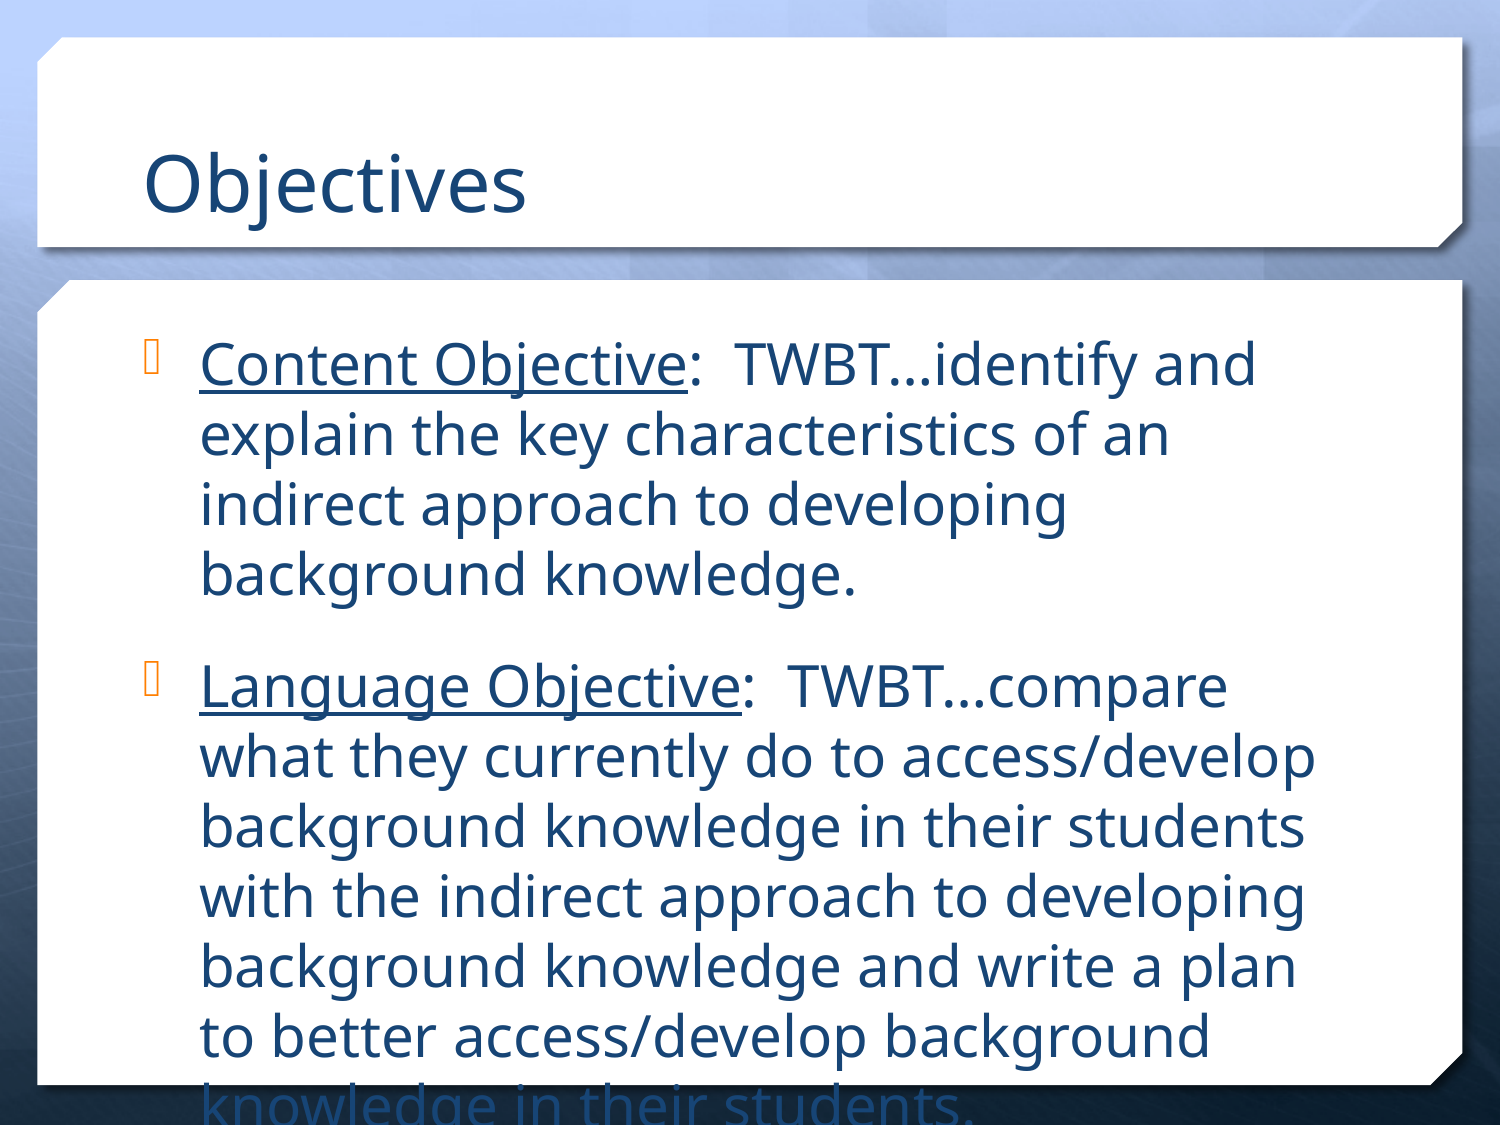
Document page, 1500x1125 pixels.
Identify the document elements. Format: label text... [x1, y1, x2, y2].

list Content Objective: TWBT…identify and explain the key characteristics of an indirect approach to developing background knowledge. Language Objective: TWBT…compare what they currently do to access/develop background knowledge in their students with the indirect approach to developing background knowledge and write a plan to better access/develop background knowledge in their students. [127, 319, 1372, 978]
title Objectives [127, 48, 1372, 236]
